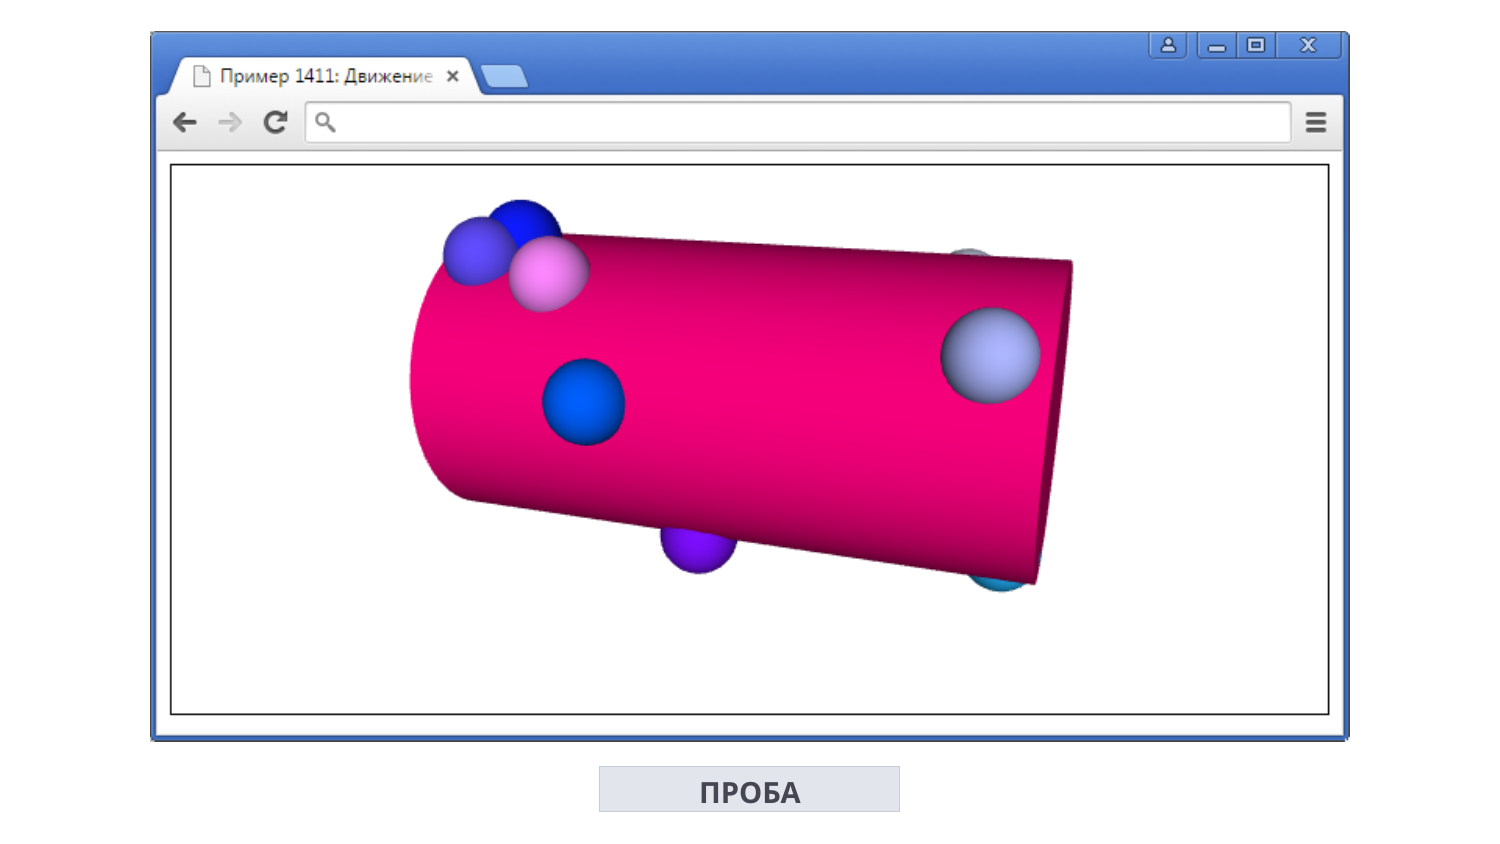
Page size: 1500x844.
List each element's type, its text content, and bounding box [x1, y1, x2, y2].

text_box ПРОБА [599, 766, 900, 812]
picture [149, 31, 1351, 742]
